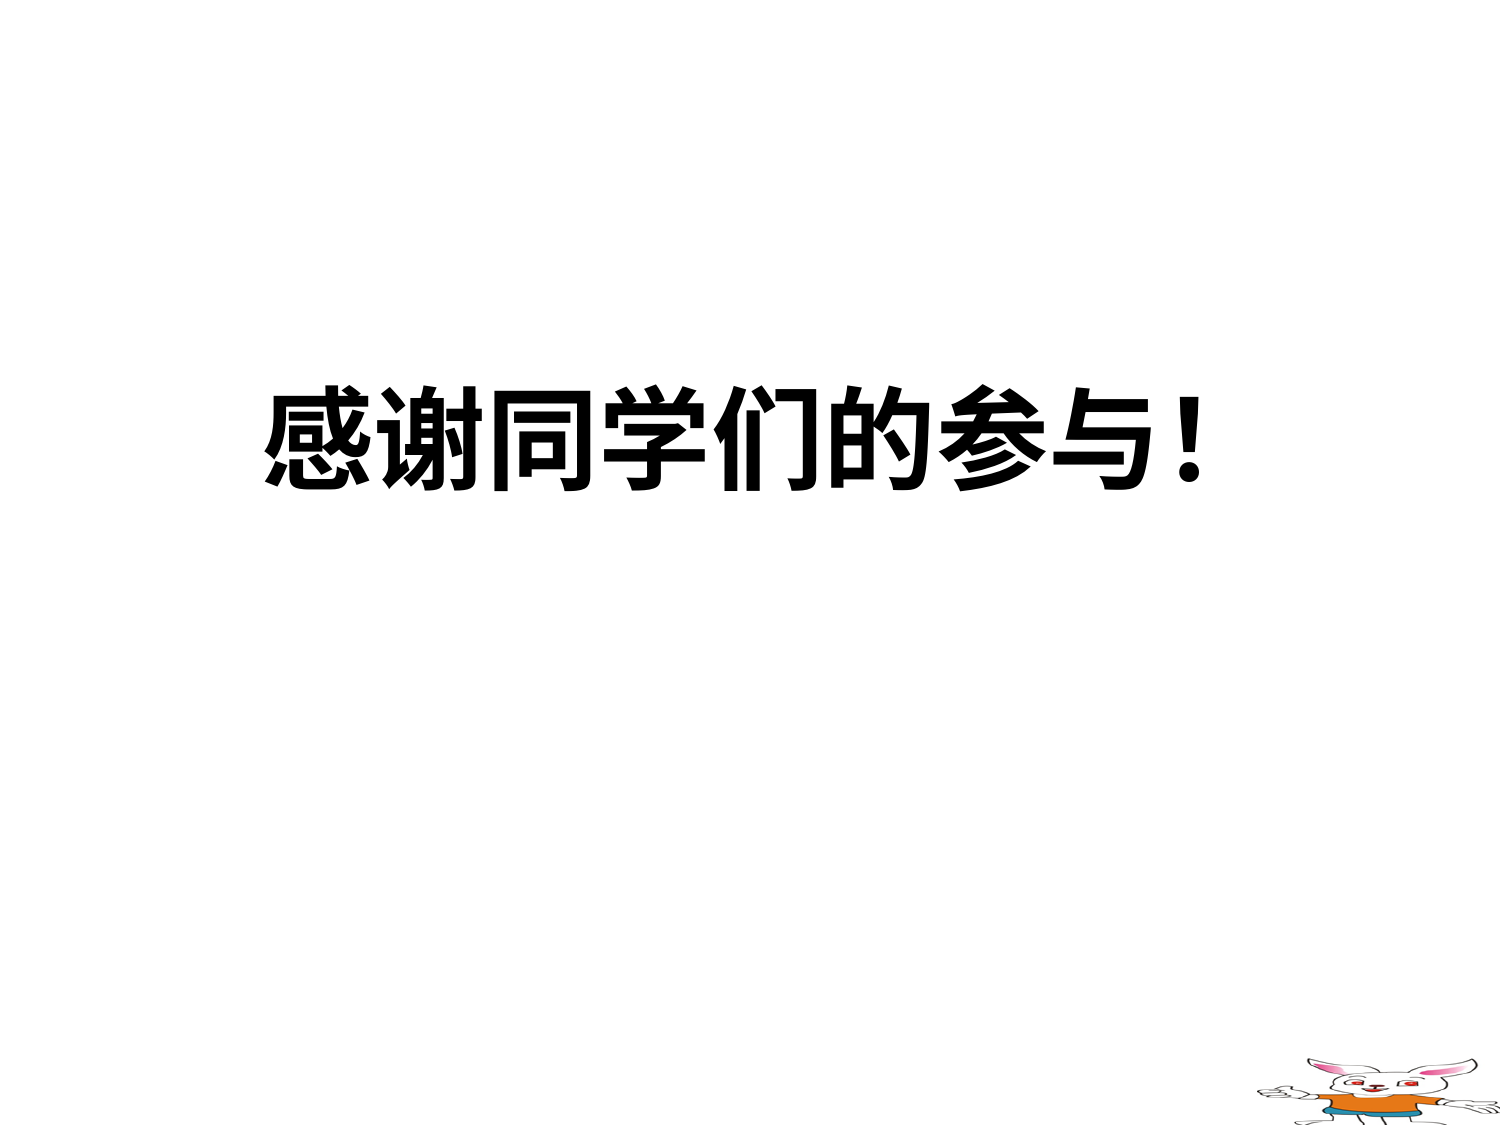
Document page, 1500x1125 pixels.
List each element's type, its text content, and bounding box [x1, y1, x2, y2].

picture [1257, 1058, 1500, 1125]
text_box 感谢同学们的参与！ [246, 361, 1289, 512]
